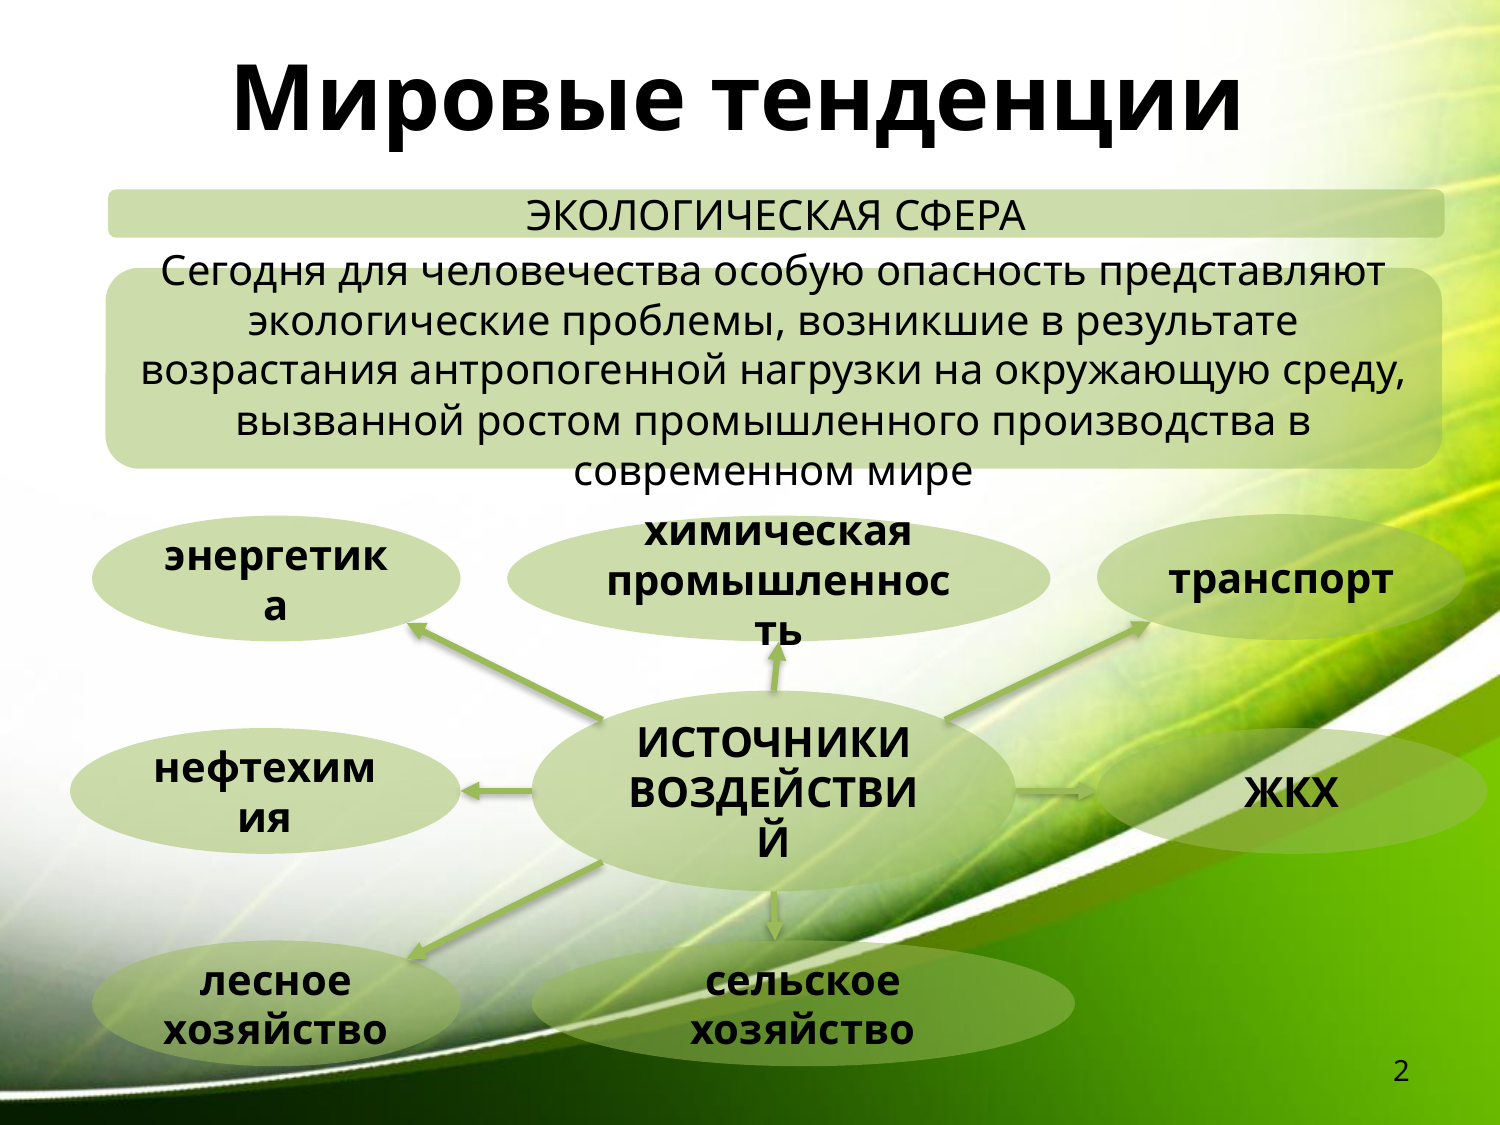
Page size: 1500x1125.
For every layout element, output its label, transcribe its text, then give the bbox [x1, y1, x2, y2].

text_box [944, 621, 1152, 721]
text_box нефтехимия [70, 728, 461, 854]
picture [0, 0, 1500, 1125]
text_box Сегодня для человечества особую опасность представляют экологические проблемы, возникшие в результате возрастания антропогенной нагрузки на окружающую среду, вызванной ростом промышленного производства в современном мире [105, 267, 1443, 469]
text_box ИСТОЧНИКИ ВОЗДЕЙСТВИЙ [531, 690, 1016, 892]
text_box ЭКОЛОГИЧЕСКАЯ СФЕРА [108, 189, 1445, 238]
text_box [406, 861, 603, 960]
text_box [406, 622, 603, 721]
text_box ЖКХ [1097, 728, 1488, 854]
text_box лесное хозяйство [92, 940, 461, 1067]
slide_number 2 [1074, 1042, 1425, 1103]
text_box сельское хозяйство [531, 940, 1075, 1067]
title Мировые тенденции [75, 0, 1425, 188]
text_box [773, 641, 780, 691]
text_box химическая промышленность [507, 515, 1051, 642]
text_box энергетика [92, 515, 461, 642]
text_box транспорт [1097, 514, 1466, 640]
